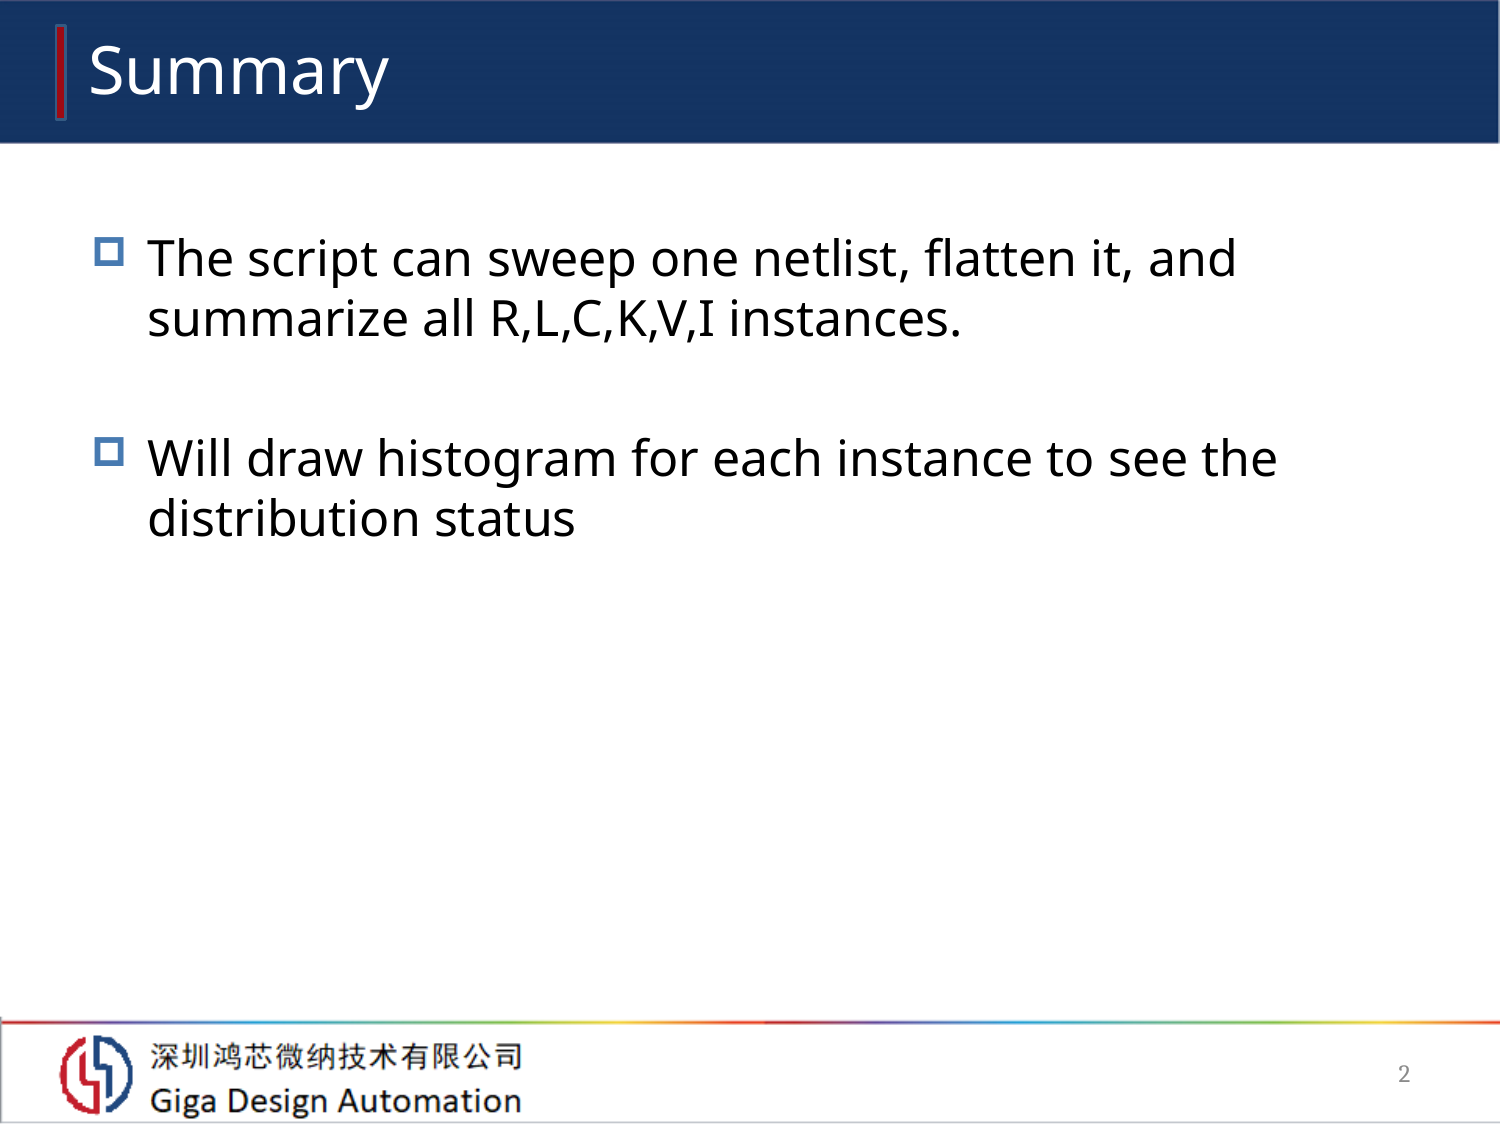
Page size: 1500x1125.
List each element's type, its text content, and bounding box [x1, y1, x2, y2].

slide_number 2 [1074, 1042, 1425, 1103]
title Summary [73, 20, 1424, 138]
list The script can sweep one netlist, flatten it, and summarize all R,L,C,K,V,I instances. Will draw histogram for each instance to see the distribution status [76, 149, 1424, 1012]
picture [0, 0, 1500, 1125]
